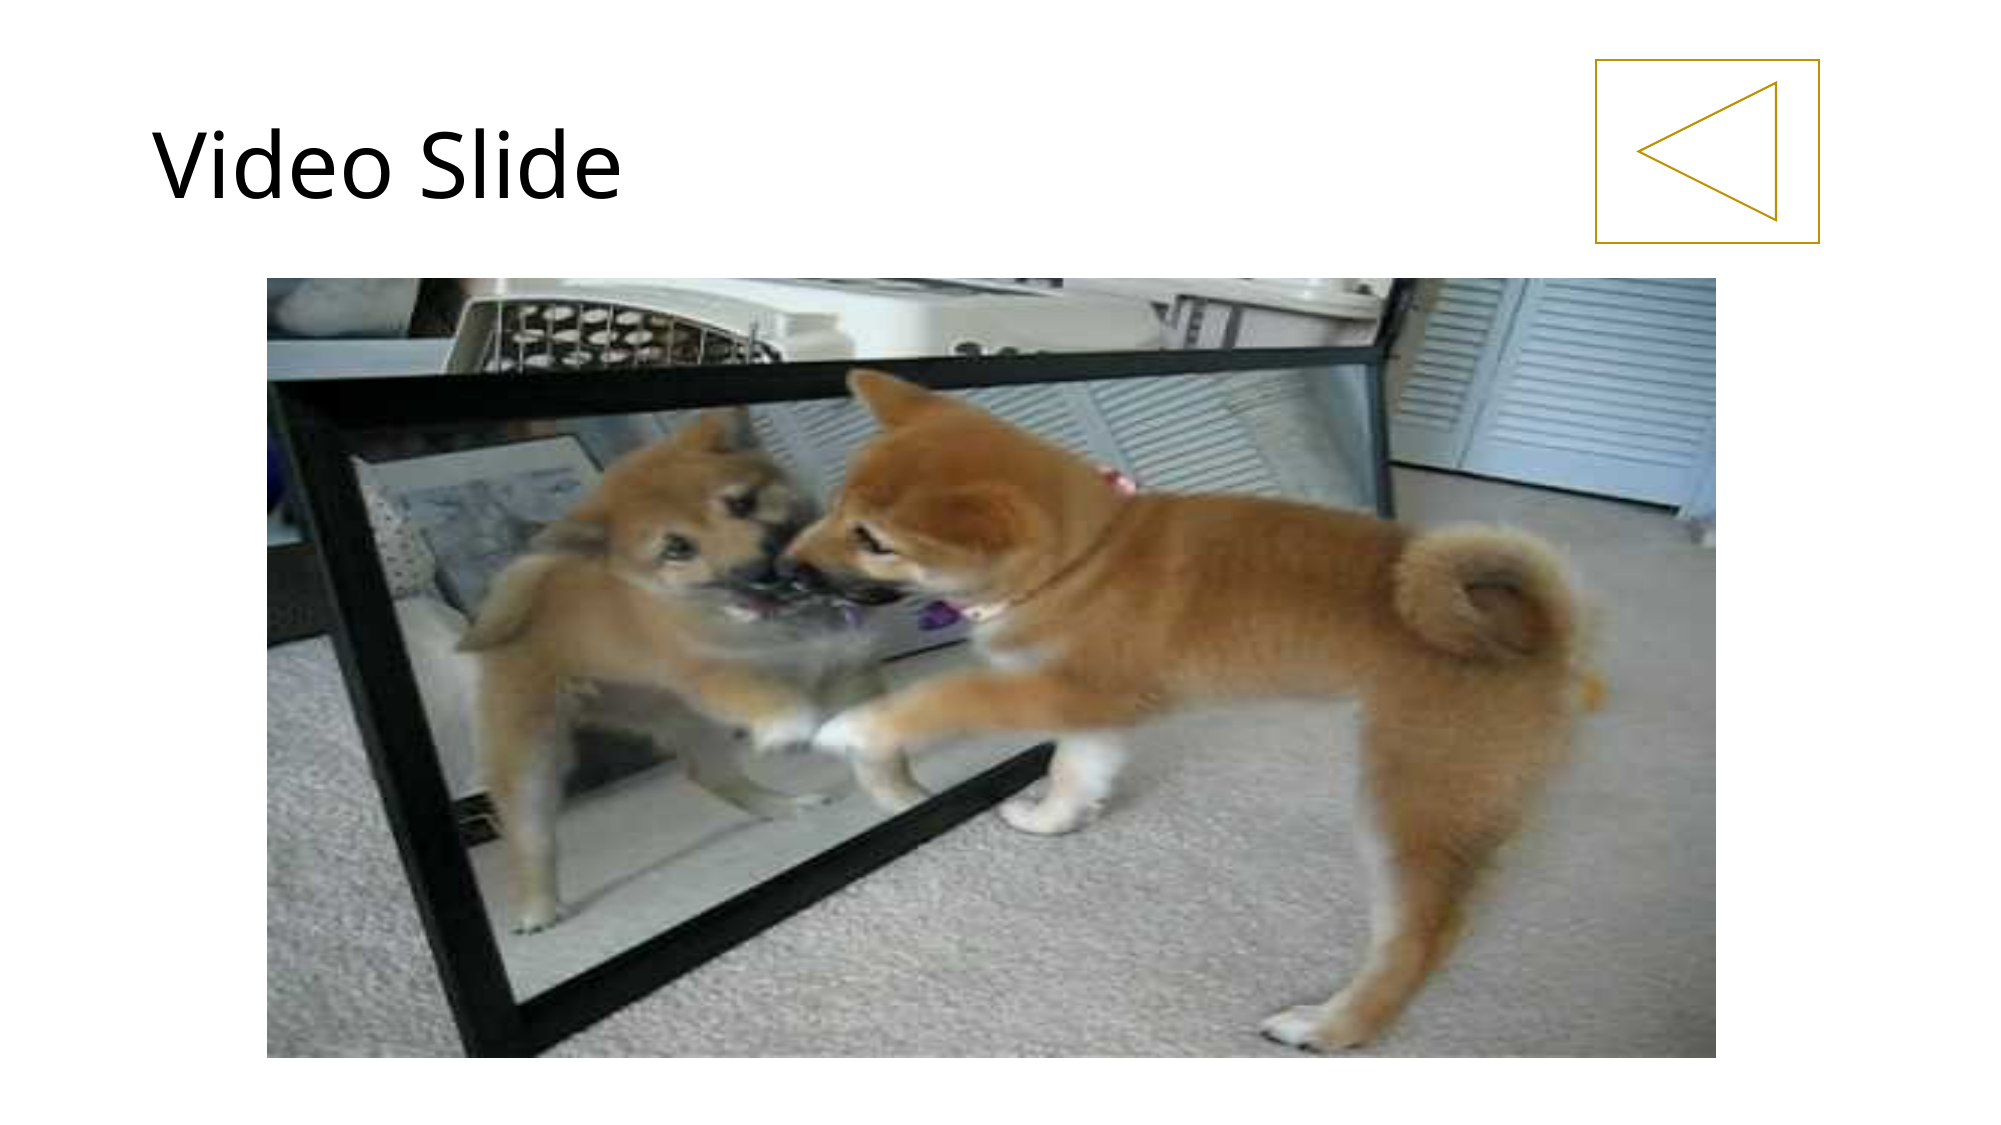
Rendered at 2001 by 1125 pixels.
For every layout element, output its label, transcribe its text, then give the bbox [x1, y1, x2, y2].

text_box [266, 277, 1717, 1059]
title Video Slide [137, 59, 1863, 278]
text_box [1595, 59, 1820, 244]
